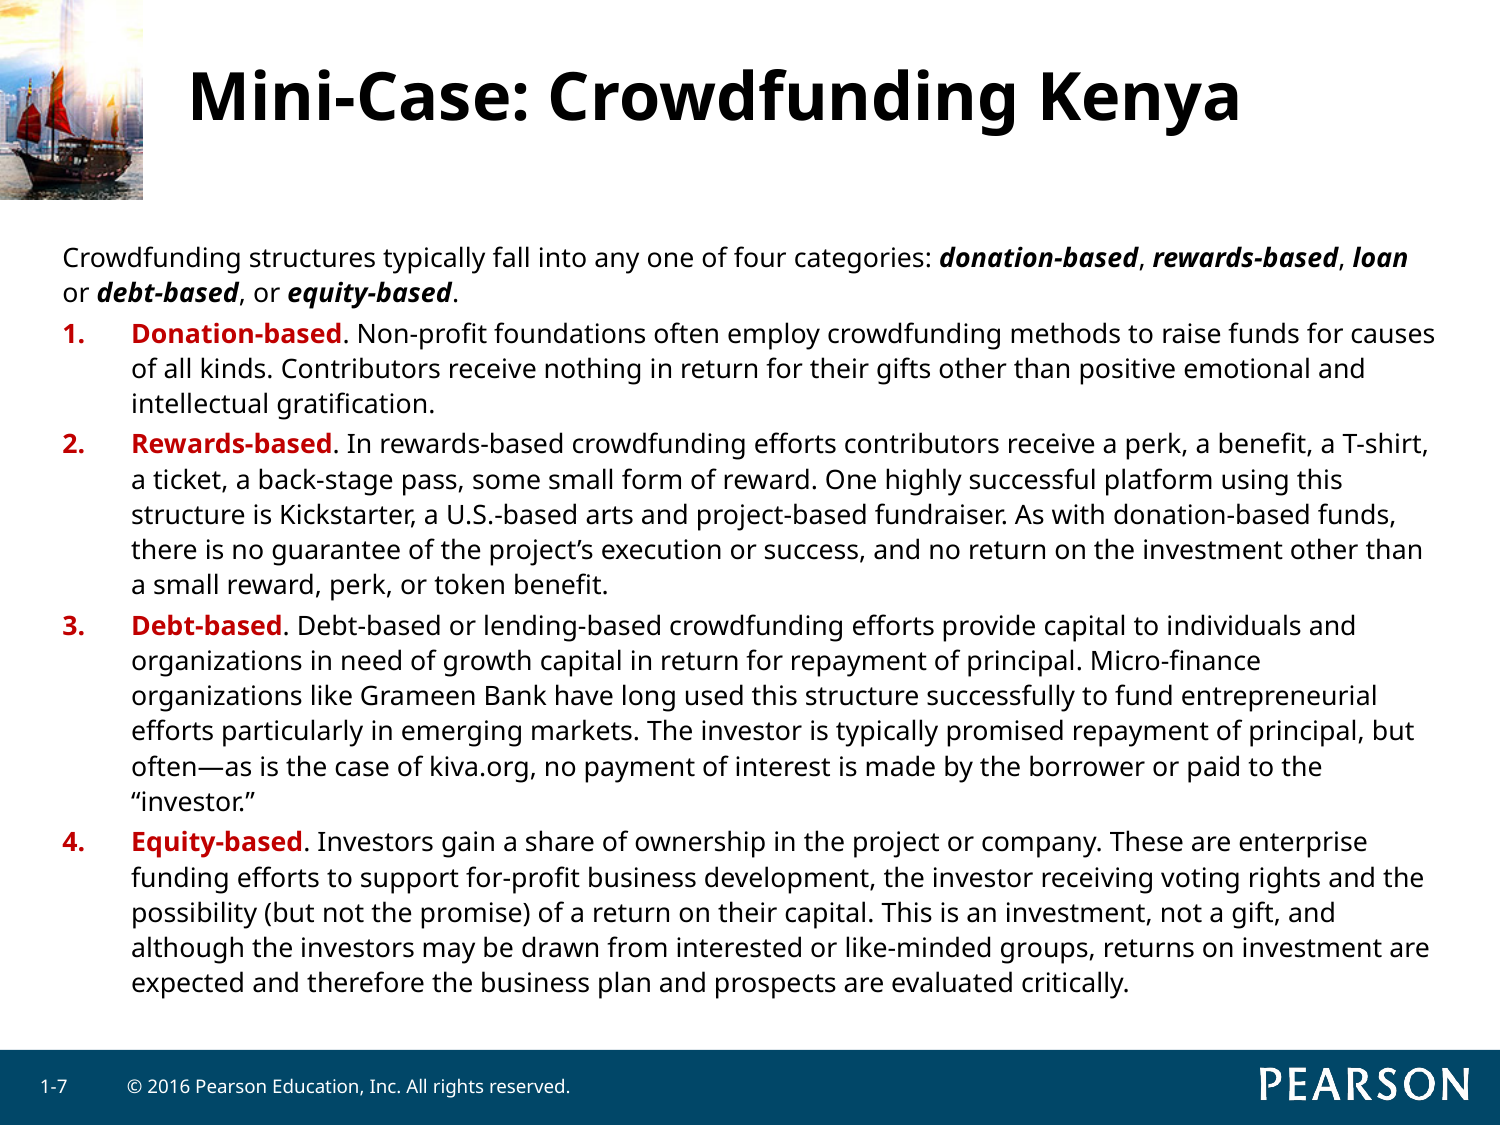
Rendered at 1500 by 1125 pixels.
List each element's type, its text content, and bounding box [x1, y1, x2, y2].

picture [0, 0, 143, 200]
title Mini-Case: Crowdfunding Kenya [187, 0, 1450, 188]
list Crowdfunding structures typically fall into any one of four categories: donation-based, rewards-based, loan or debt-based, or equity-based. Donation-based. Non-profit foundations often employ crowdfunding methods to raise funds for causes of all kinds. Contributors receive nothing in return for their gifts other than positive emotional and intellectual gratification. Rewards-based. In rewards-based crowdfunding efforts contributors receive a perk, a benefit, a T-shirt, a ticket, a back-stage pass, some small form of reward. One highly successful platform using this structure is Kickstarter, a U.S.-based arts and project-based fundraiser. As with donation-based funds, there is no guarantee of the project’s execution or success, and no return on the investment other than a small reward, perk, or token benefit. Debt-based. Debt-based or lending-based crowdfunding efforts provide capital to individuals and organizations in need of growth capital in return for repayment of principal. Micro-finance organizations like Grameen Bank have long used this structure successfully to fund entrepreneurial efforts particularly in emerging markets. The investor is typically promised repayment of principal, but often—as is the case of kiva.org, no payment of interest is made by the borrower or paid to the “investor.” Equity-based. Investors gain a share of ownership in the project or company. These are enterprise funding efforts to support for-profit business development, the investor receiving voting rights and the possibility (but not the promise) of a return on their capital. This is an investment, not a gift, and although the investors may be drawn from interested or like-minded groups, returns on investment are expected and therefore the business plan and prospects are evaluated critically. [62, 237, 1438, 1000]
